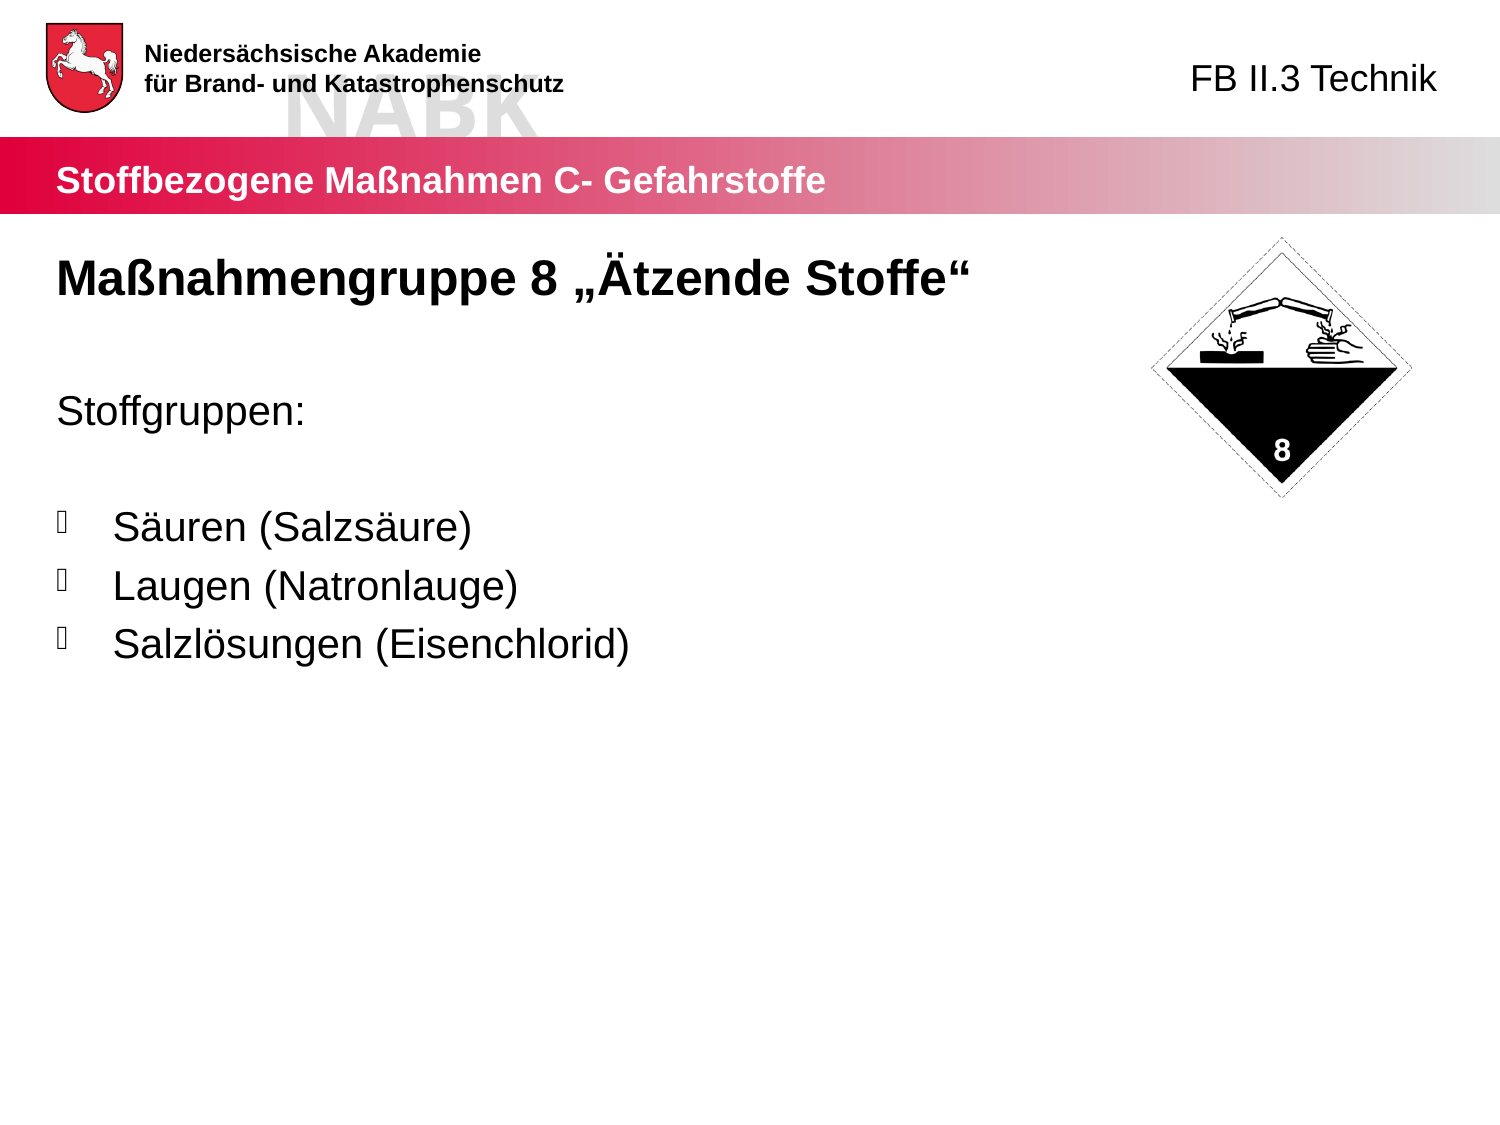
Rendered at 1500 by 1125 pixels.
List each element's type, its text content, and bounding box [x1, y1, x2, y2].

picture [45, 22, 124, 114]
list Maßnahmengruppe 8 „Ätzende Stoffe“ Stoffgruppen: Säuren (Salzsäure) Laugen (Natronlauge) Salzlösungen (Eisenchlorid) [41, 237, 1459, 1006]
picture [1151, 237, 1412, 498]
